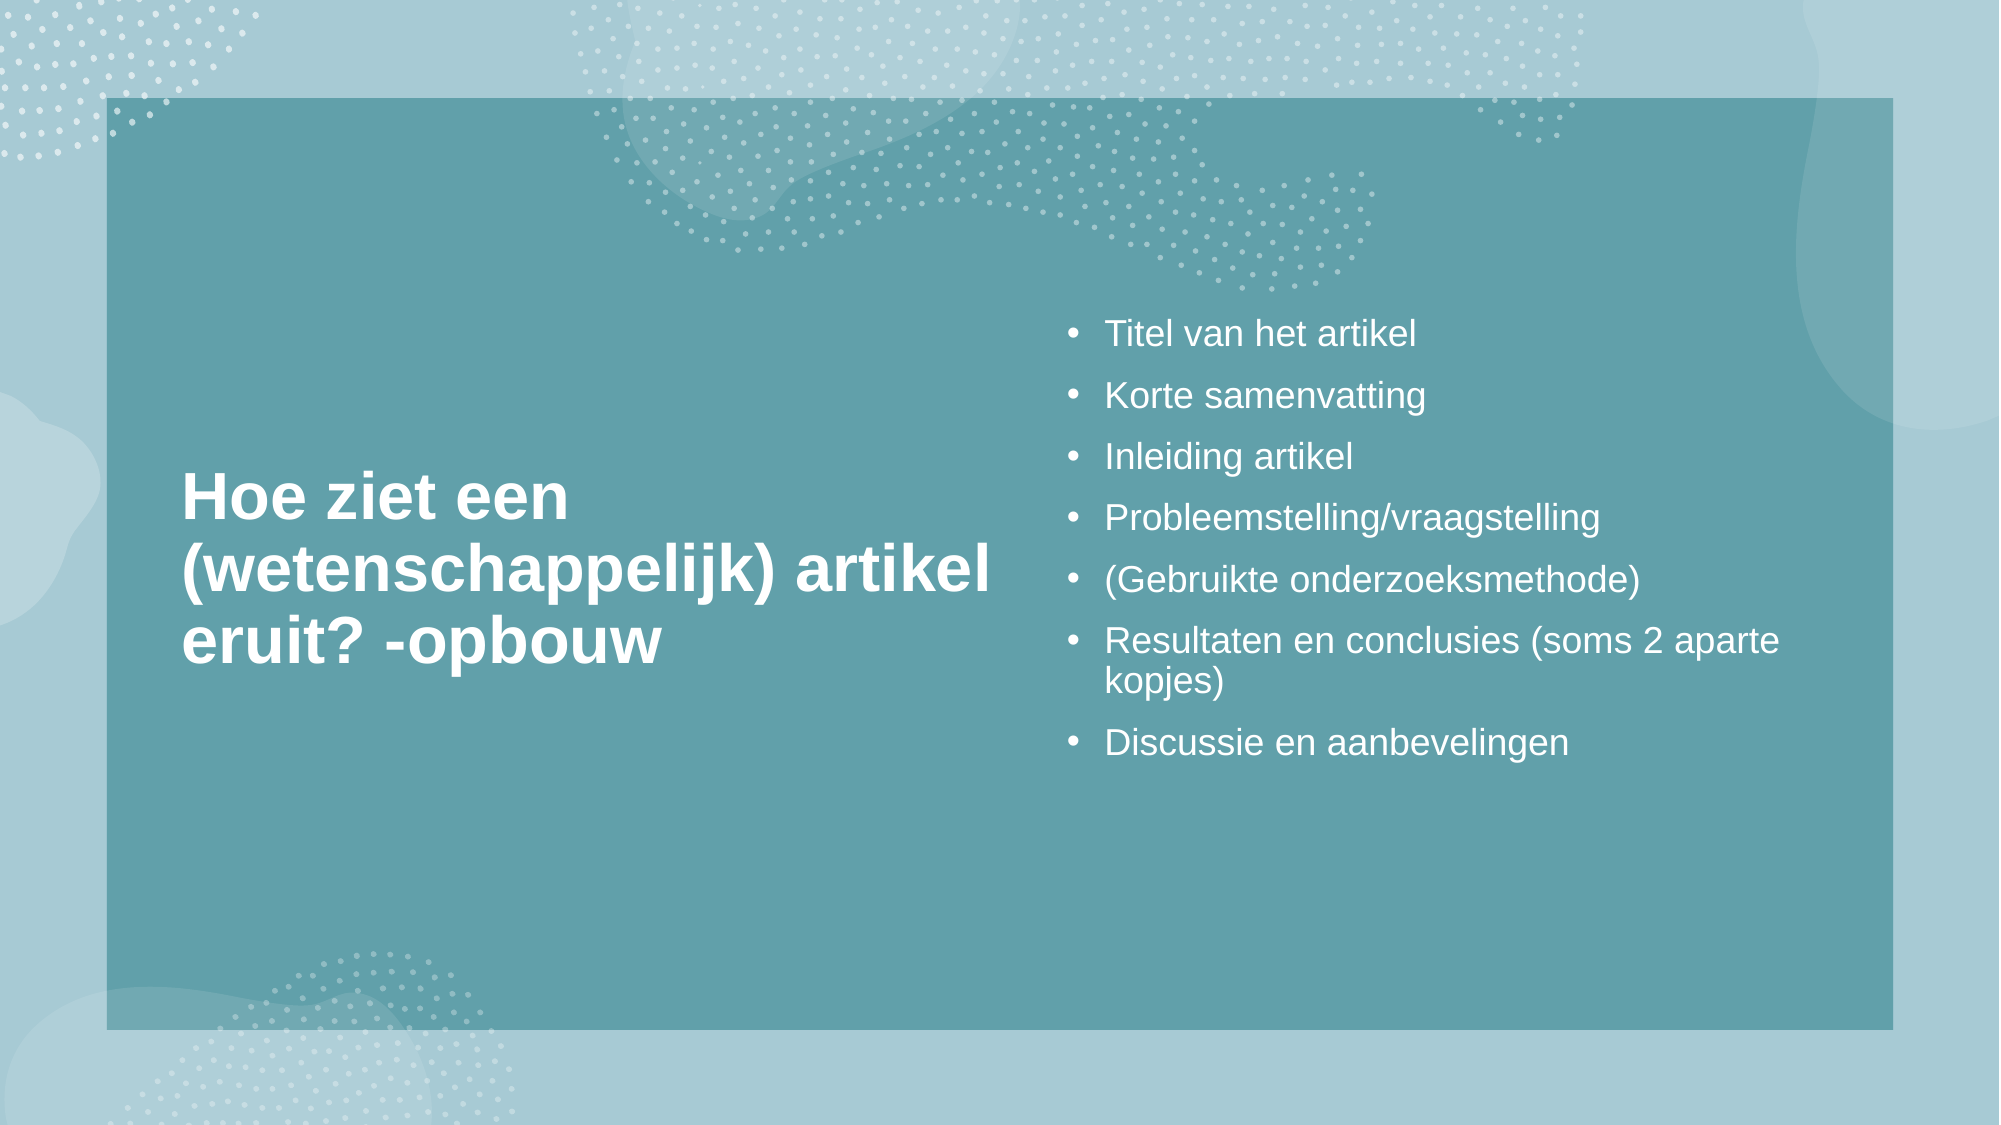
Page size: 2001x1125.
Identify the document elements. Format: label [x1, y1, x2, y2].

text_box [0, 0, 2000, 1125]
